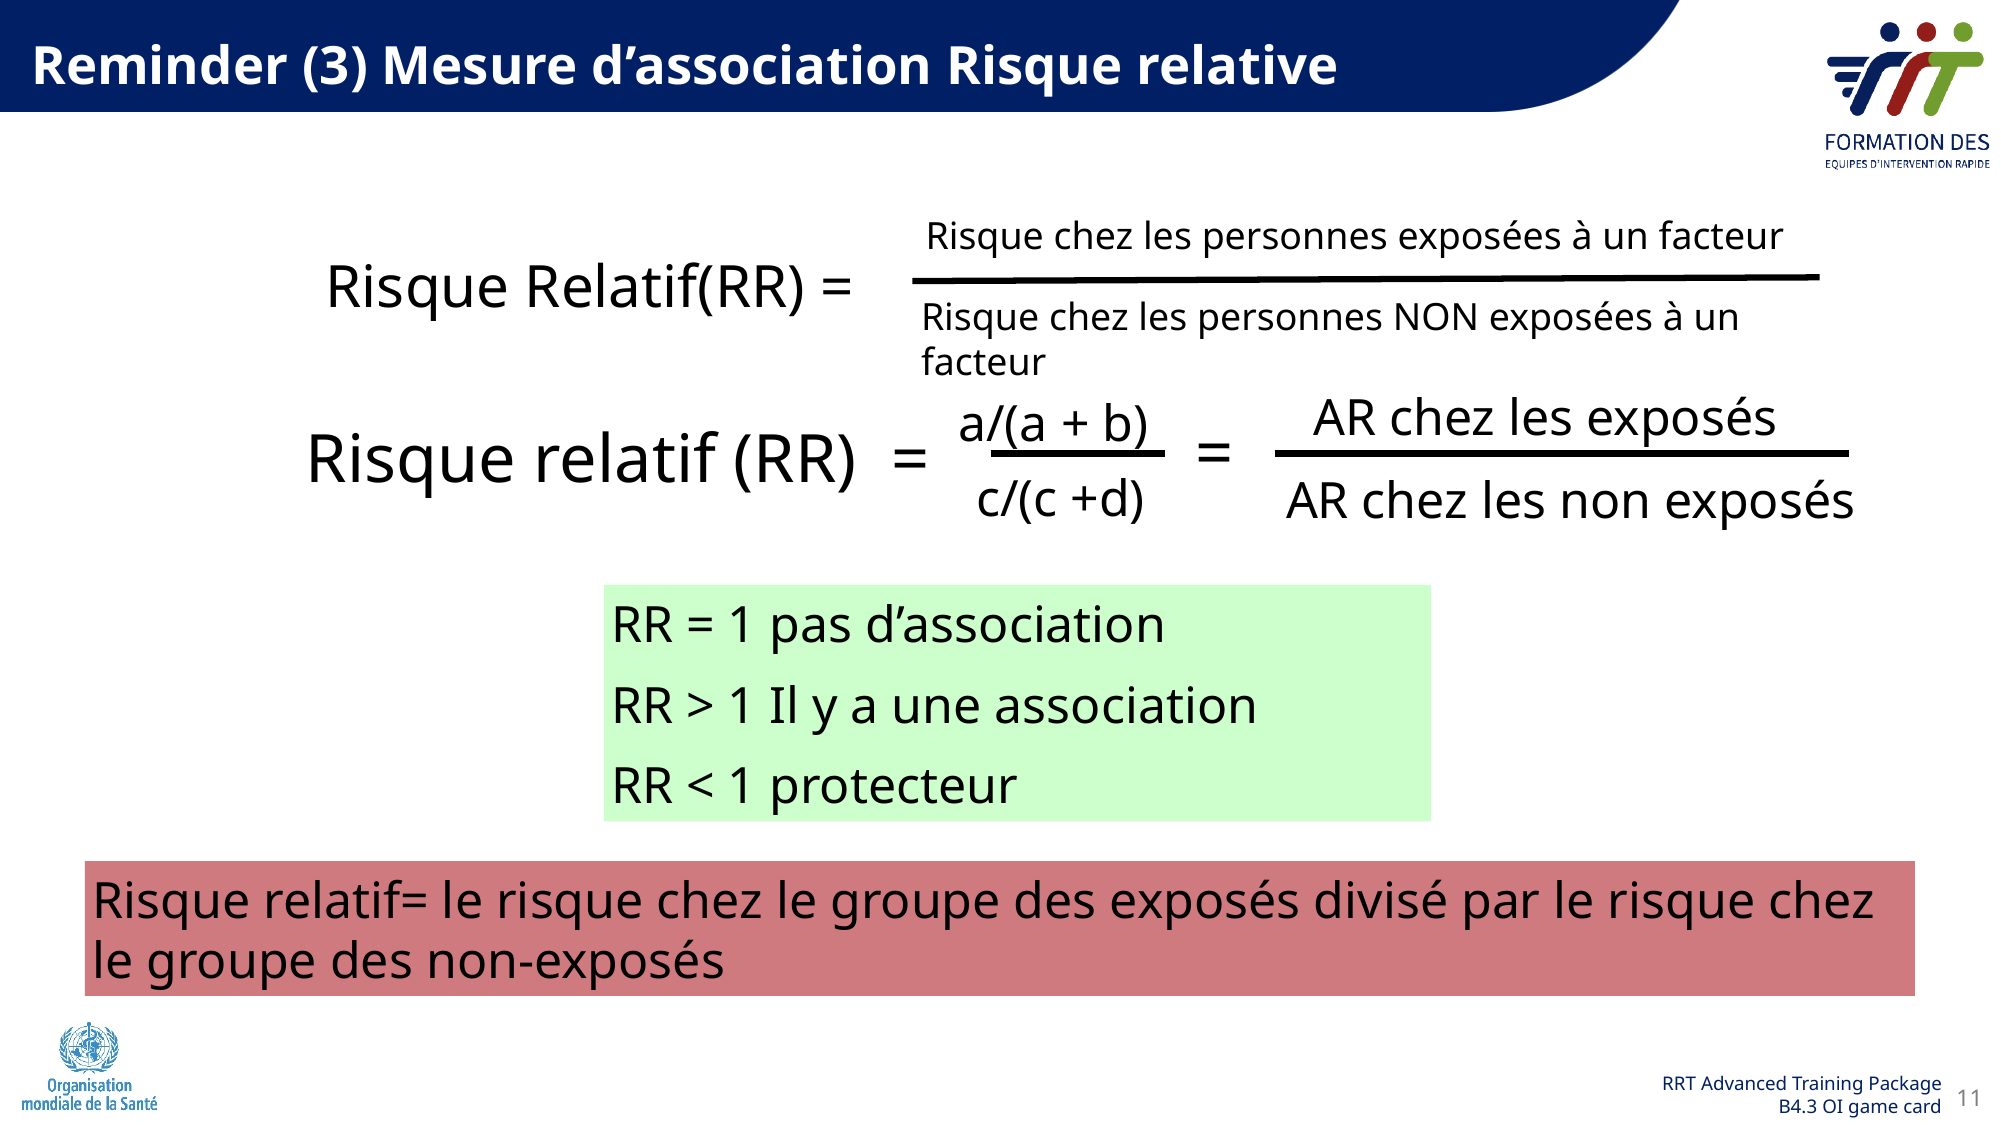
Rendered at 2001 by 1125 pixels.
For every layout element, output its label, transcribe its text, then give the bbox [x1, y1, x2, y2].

text_box AR chez les exposés [1305, 391, 1786, 454]
text_box Risque Relatif(RR) = [318, 233, 1004, 329]
picture [20, 1020, 158, 1111]
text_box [297, 383, 1165, 540]
text_box Risque chez les personnes exposées à un facteur [918, 204, 1850, 264]
text_box Reminder (3) Mesure d’association Risque relative [23, 15, 1580, 121]
text_box = [1188, 402, 1268, 497]
text_box Risque relatif= le risque chez le groupe des exposés divisé par le risque chez le groupe des non-exposés [84, 861, 1915, 996]
text_box RR = 1 pas d’association RR > 1 Il y a une association RR < 1 protecteur [604, 584, 1432, 822]
picture [1825, 21, 1990, 170]
text_box AR chez les non exposés [1278, 461, 1864, 536]
picture [0, 0, 1708, 112]
text_box Risque chez les personnes NON exposées à un facteur [913, 285, 1869, 391]
